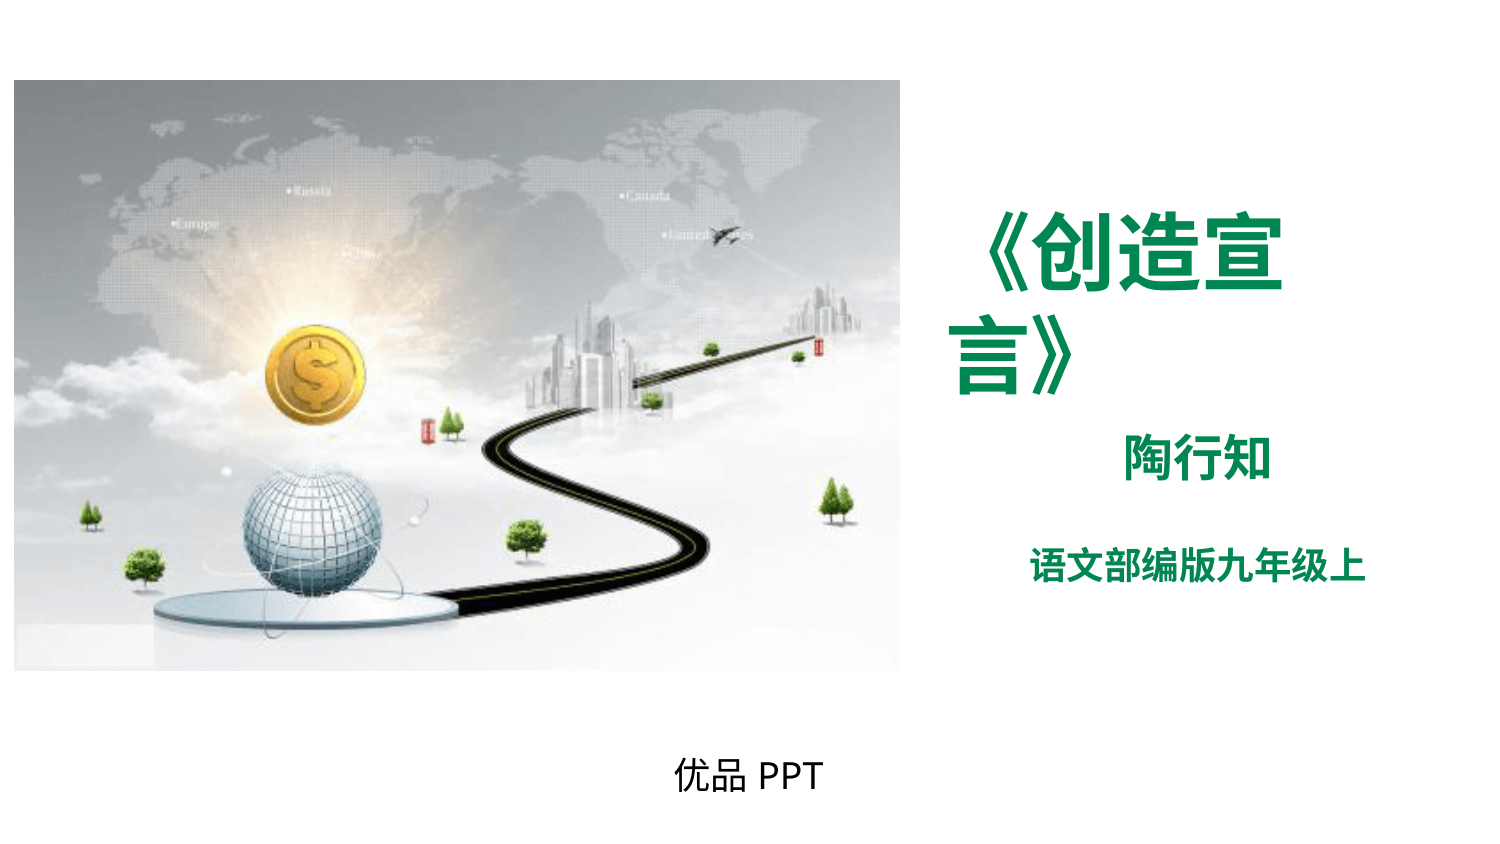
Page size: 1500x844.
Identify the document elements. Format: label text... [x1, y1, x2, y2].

text_box 《创造宣言》 [933, 244, 1460, 359]
text_box 优品PPT [14, 740, 1483, 805]
picture [14, 80, 900, 671]
text_box 语文部编版九年级上 [1004, 538, 1392, 591]
text_box 陶行知 [1095, 417, 1301, 497]
